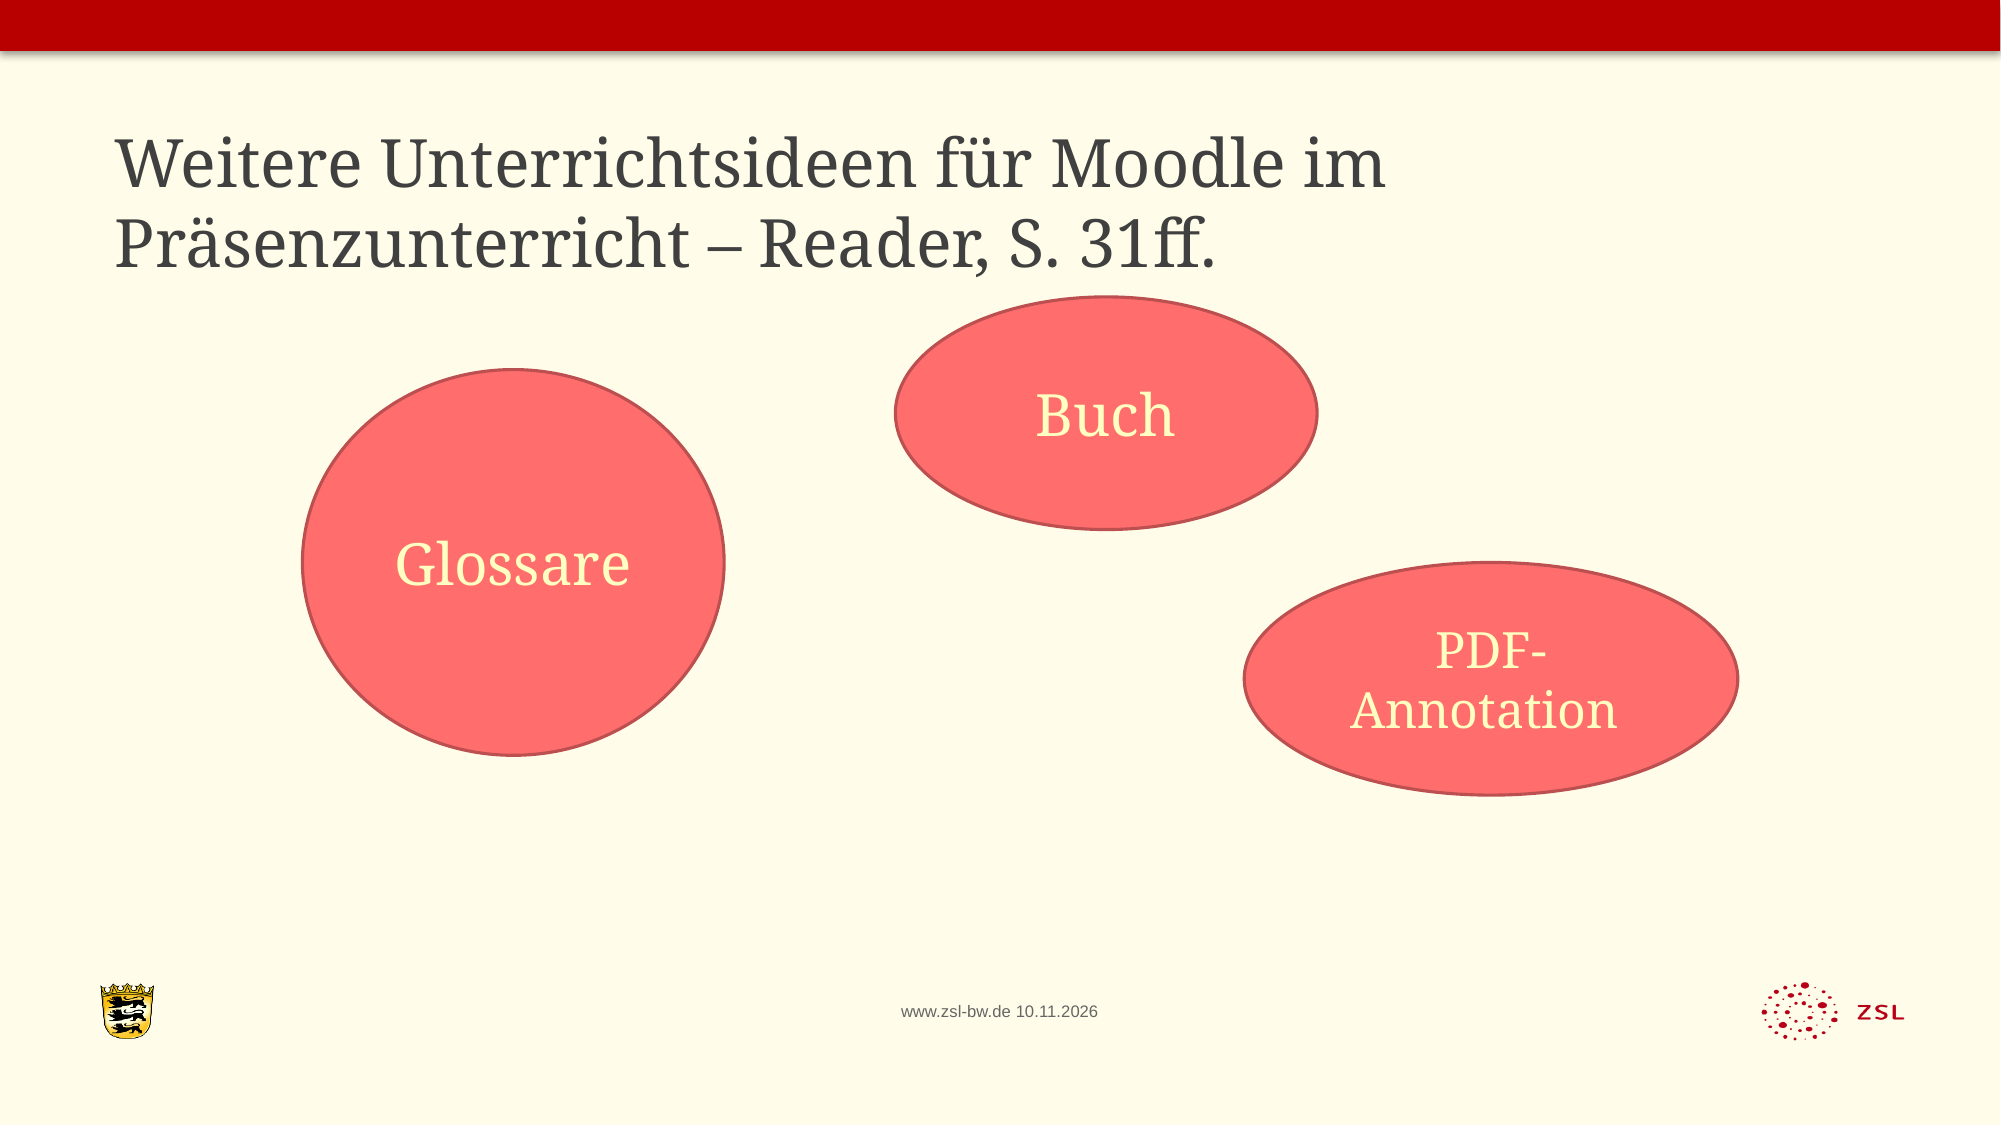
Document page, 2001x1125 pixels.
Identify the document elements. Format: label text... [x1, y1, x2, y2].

picture [98, 981, 156, 1041]
title Weitere Unterrichtsideen für Moodle im Präsenzunterricht – Reader, S. 31ff. [99, 113, 1900, 289]
text_box PDF-Annotation [1242, 560, 1740, 797]
picture [1760, 981, 1905, 1041]
text_box Glossare [300, 368, 726, 757]
text_box Buch [893, 295, 1319, 532]
